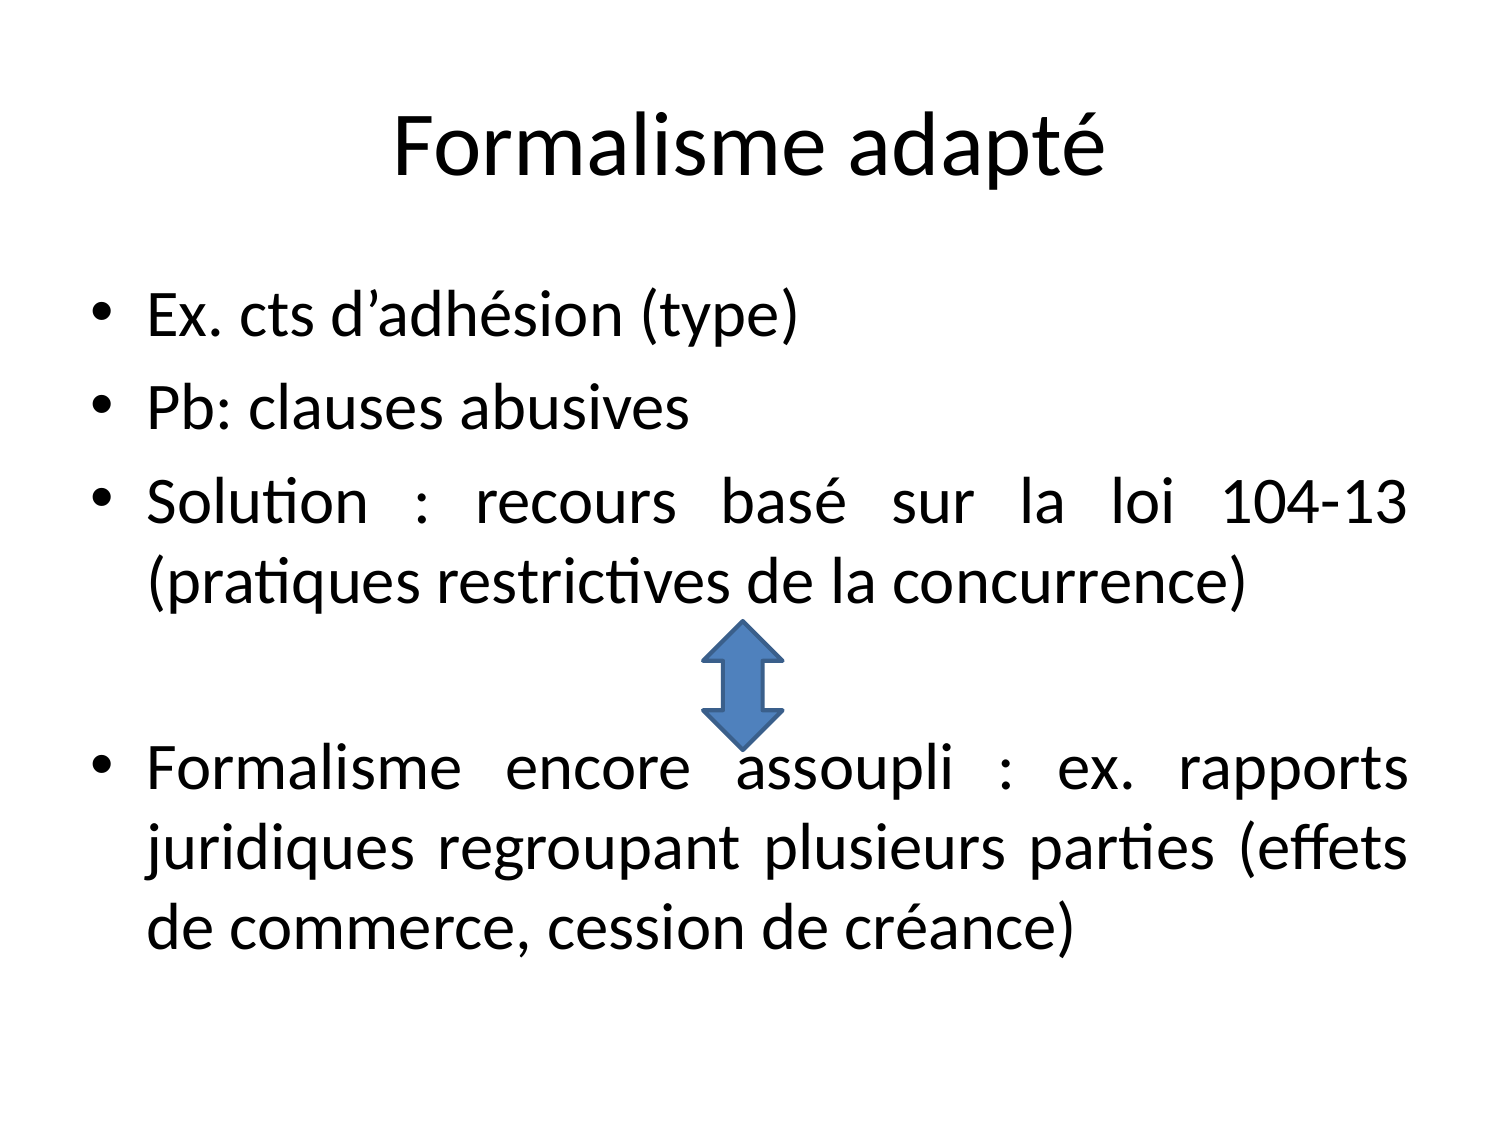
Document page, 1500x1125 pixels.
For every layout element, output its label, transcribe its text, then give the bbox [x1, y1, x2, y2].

list Ex. cts d’adhésion (type) Pb: clauses abusives Solution : recours basé sur la loi 104-13 (pratiques restrictives de la concurrence) Formalisme encore assoupli : ex. rapports juridiques regroupant plusieurs parties (effets de commerce, cession de créance) [75, 262, 1425, 1005]
text_box [701, 618, 785, 753]
title Formalisme adapté [75, 45, 1425, 233]
